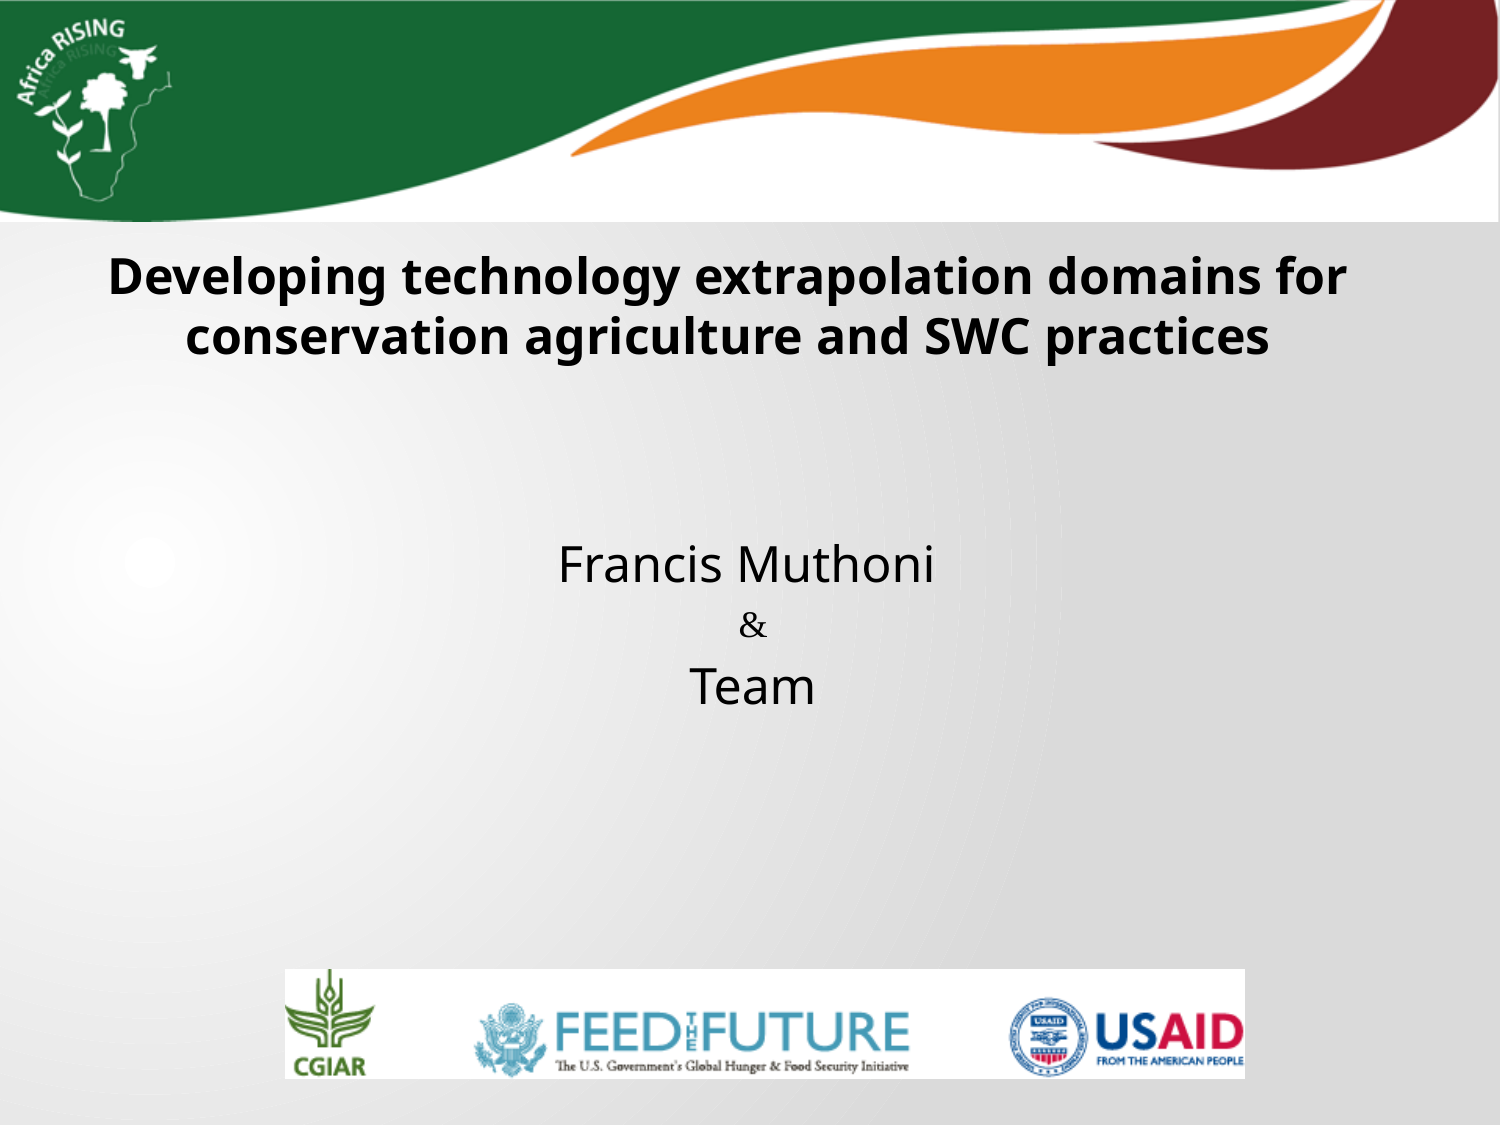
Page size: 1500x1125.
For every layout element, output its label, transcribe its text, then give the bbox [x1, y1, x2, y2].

picture [0, 0, 1499, 222]
list Francis Muthoni & Team [137, 525, 1350, 738]
picture [285, 969, 1245, 1079]
list Developing technology extrapolation domains for conservation agriculture and SWC practices [50, 237, 1388, 450]
